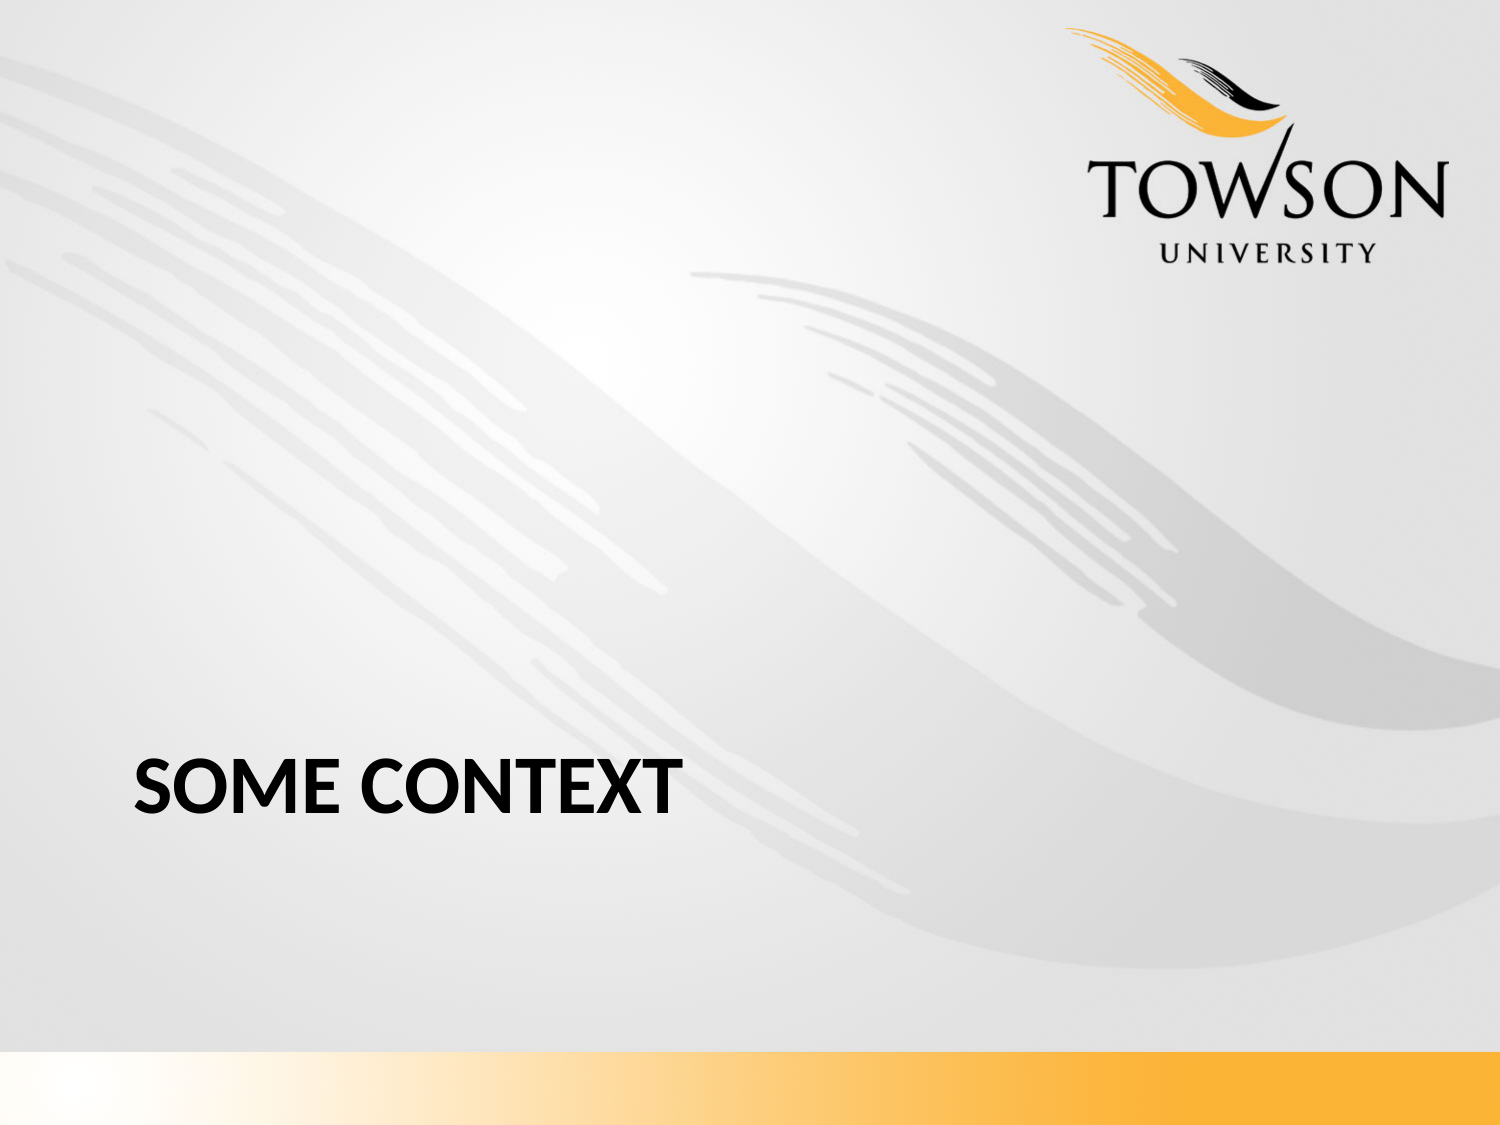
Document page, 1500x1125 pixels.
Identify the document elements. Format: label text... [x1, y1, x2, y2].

picture [0, 0, 1500, 1125]
title Some context [118, 722, 1394, 947]
